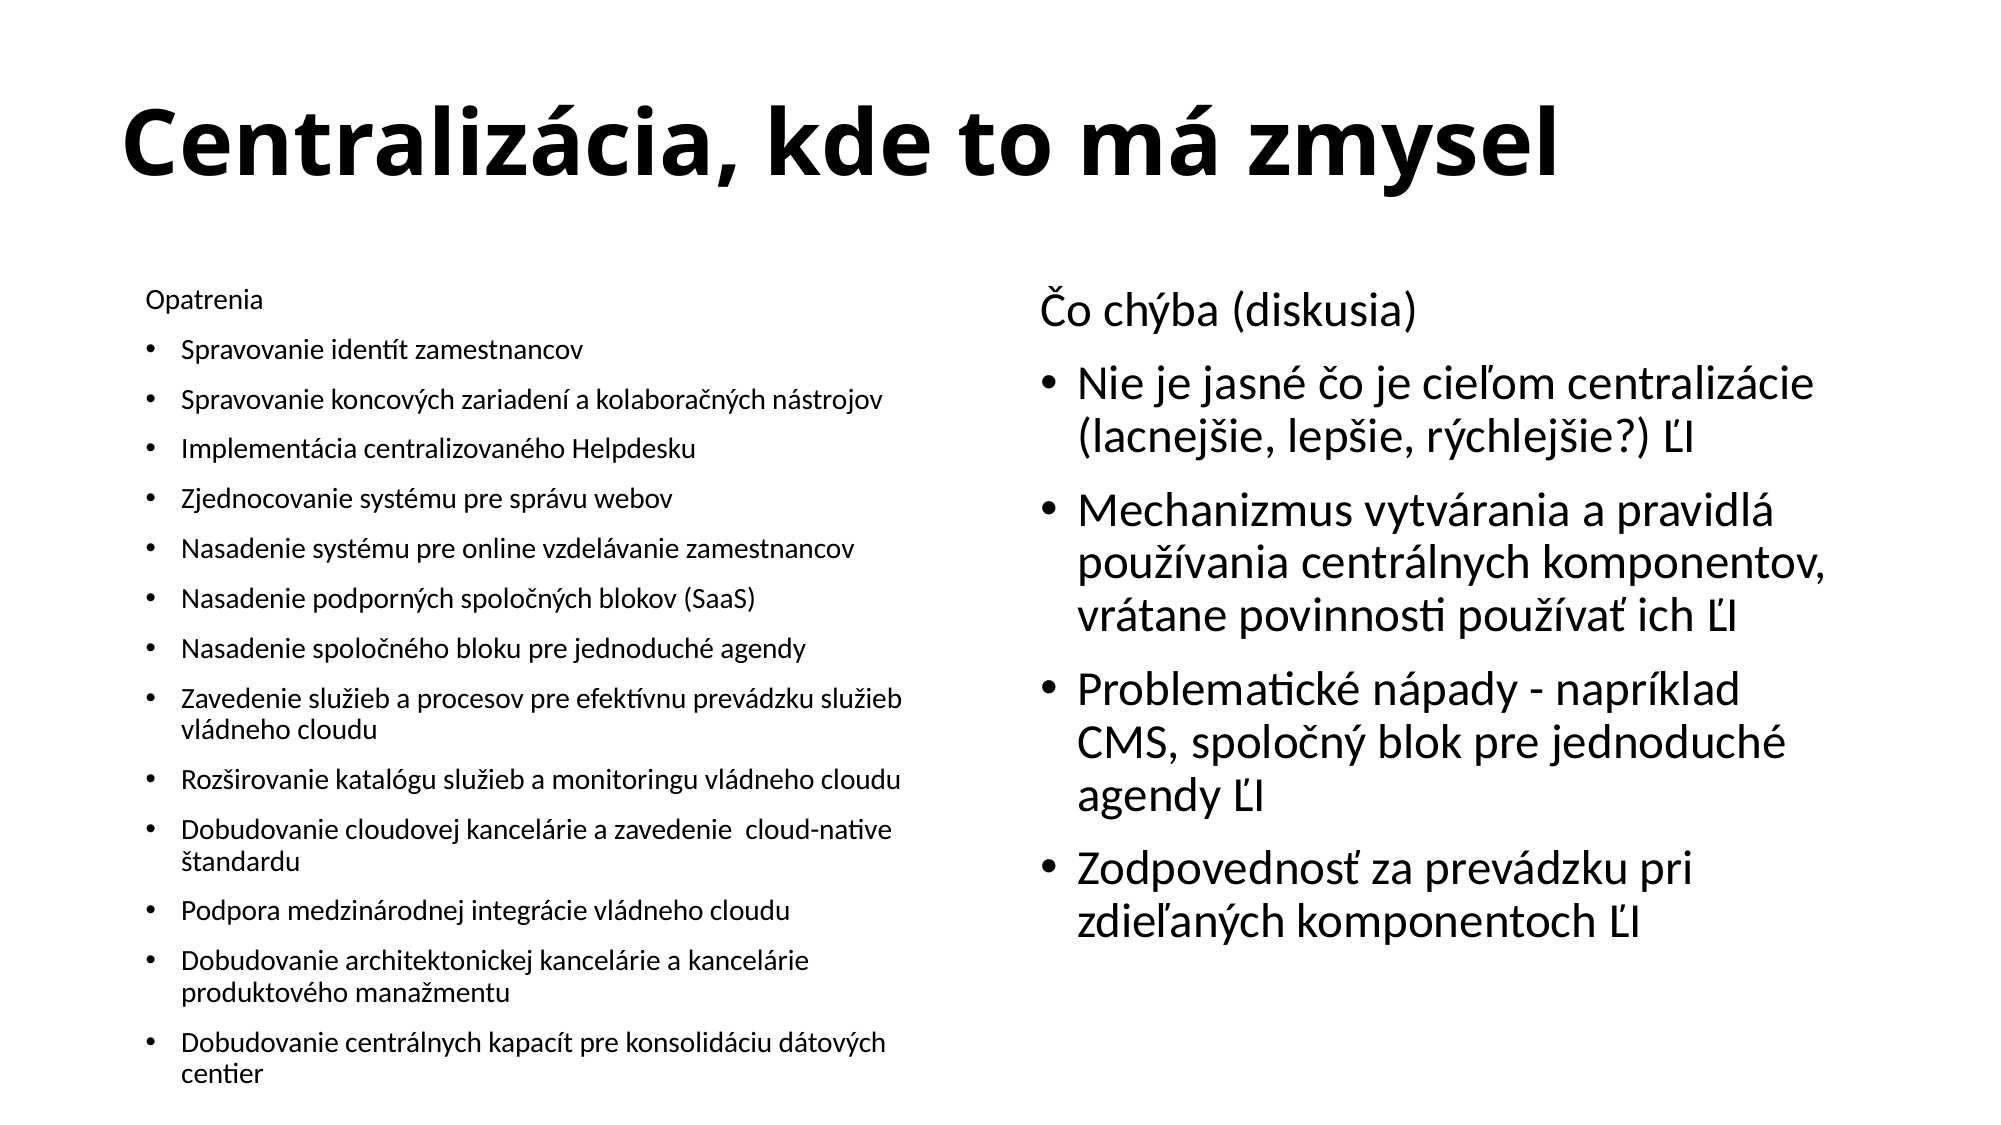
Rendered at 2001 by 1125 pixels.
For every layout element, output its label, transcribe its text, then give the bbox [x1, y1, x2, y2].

title Centralizácia, kde to má zmysel [105, 52, 1895, 240]
list Čo chýba (diskusia) Nie je jasné čo je cieľom centralizácie (lacnejšie, lepšie, rýchlejšie?) ĽI Mechanizmus vytvárania a pravidlá používania centrálnych komponentov, vrátane povinnosti používať ich ĽI Problematické nápady - napríklad CMS, spoločný blok pre jednoduché agendy ĽI Zodpovednosť za prevádzku pri zdieľaných komponentoch ĽI [1025, 276, 1855, 998]
text_box Opatrenia Spravovanie identít zamestnancov Spravovanie koncových zariadení a kolaboračných nástrojov Implementácia centralizovaného Helpdesku Zjednocovanie systému pre správu webov Nasadenie systému pre online vzdelávanie zamestnancov Nasadenie podporných spoločných blokov (SaaS) Nasadenie spoločného bloku pre jednoduché agendy Zavedenie služieb a procesov pre efektívnu prevádzku služieb vládneho cloudu Rozširovanie katalógu služieb a monitoringu vládneho cloudu Dobudovanie cloudovej kancelárie a zavedenie cloud-native štandardu Podpora medzinárodnej integrácie vládneho cloudu Dobudovanie architektonickej kancelárie a kancelárie produktového manažmentu Dobudovanie centrálnych kapacít pre konsolidáciu dátových centier [130, 276, 960, 1100]
